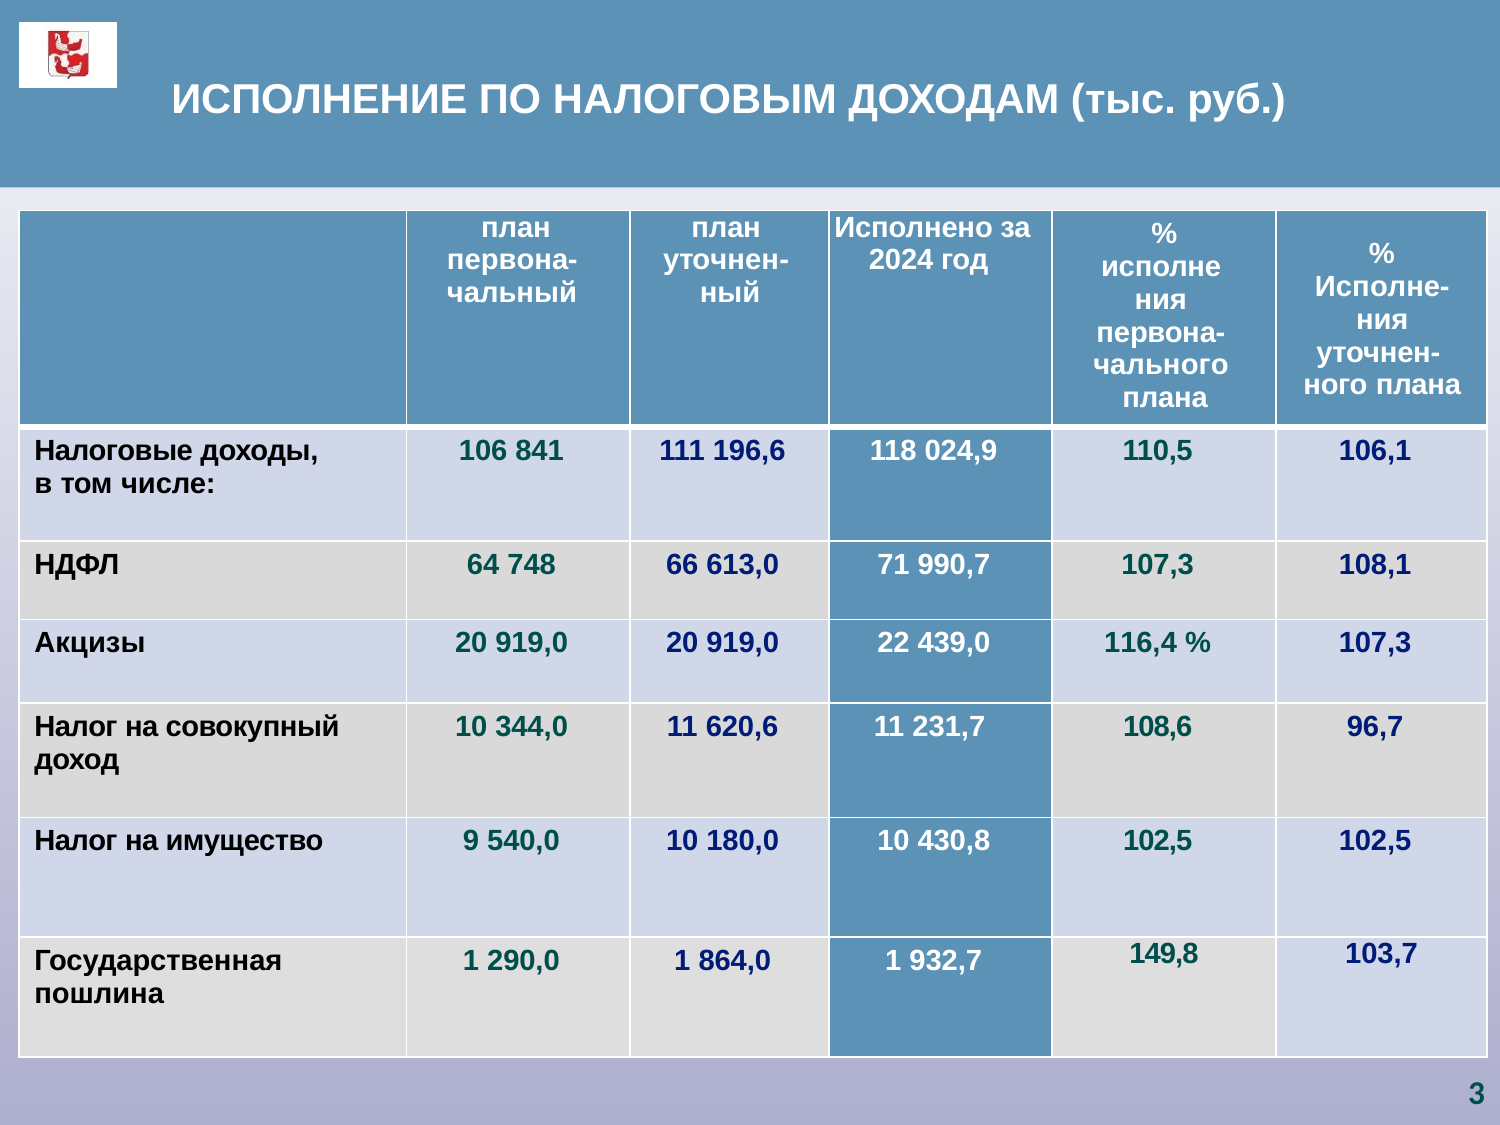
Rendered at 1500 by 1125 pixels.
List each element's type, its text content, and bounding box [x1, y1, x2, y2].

table_header план первона- чальный [407, 211, 629, 424]
table_cell Налог на совокупный доход [20, 704, 406, 817]
table_cell 116,4 % [1053, 620, 1275, 702]
table_cell 149,8 [1053, 938, 1275, 1056]
table_cell 64 748 [407, 542, 629, 619]
table_cell 11 620,6 [631, 704, 828, 817]
table_cell 106 841 [407, 430, 629, 540]
table_cell Налоговые доходы, в том числе: [20, 430, 406, 540]
table_cell 108,1 [1277, 542, 1486, 619]
table_cell 103,7 [1277, 938, 1486, 1056]
text_box 3 [1466, 1069, 1488, 1112]
table_cell 71 990,7 [830, 542, 1051, 619]
table_header [20, 211, 406, 424]
table_cell 118 024,9 [830, 430, 1051, 540]
table_cell Налог на имущество [20, 818, 406, 936]
table_cell 9 540,0 [407, 818, 629, 936]
table_header Исполнено за 2024 год [830, 211, 1051, 424]
table_cell 111 196,6 [631, 430, 828, 540]
table_cell 66 613,0 [631, 542, 828, 619]
text_box [0, 0, 1500, 188]
table_cell 110,5 [1053, 430, 1275, 540]
table_cell 108,6 [1053, 704, 1275, 817]
table_cell 11 231,7 [830, 704, 1051, 817]
table_cell НДФЛ [20, 542, 406, 619]
table_cell 1 932,7 [830, 938, 1051, 1056]
table_cell 102,5 [1053, 818, 1275, 936]
table_cell 22 439,0 [830, 620, 1051, 702]
table_header % Исполне-ния уточнен- ного плана [1277, 211, 1486, 424]
table_cell 20 919,0 [631, 620, 828, 702]
table_cell 1 864,0 [631, 938, 828, 1056]
table_cell 96,7 [1277, 704, 1486, 817]
table_cell 10 180,0 [631, 818, 828, 936]
table_cell 1 290,0 [407, 938, 629, 1056]
title ИСПОЛНЕНИЕ ПО НАЛОГОВЫМ ДОХОДАМ (тыс. руб.) [169, 69, 1294, 210]
table_header % исполне ния первона- чального плана [1053, 211, 1275, 424]
table_cell 102,5 [1277, 818, 1486, 936]
table_cell 10 430,8 [830, 818, 1051, 936]
table_cell Государственная пошлина [20, 938, 406, 1056]
table_cell 107,3 [1277, 620, 1486, 702]
table_cell 20 919,0 [407, 620, 629, 702]
table_header план уточнен- ный [631, 211, 828, 424]
table_cell 106,1 [1277, 430, 1486, 540]
table_cell 107,3 [1053, 542, 1275, 619]
picture [19, 22, 117, 88]
table_cell Акцизы [20, 620, 406, 702]
table_cell 10 344,0 [407, 704, 629, 817]
